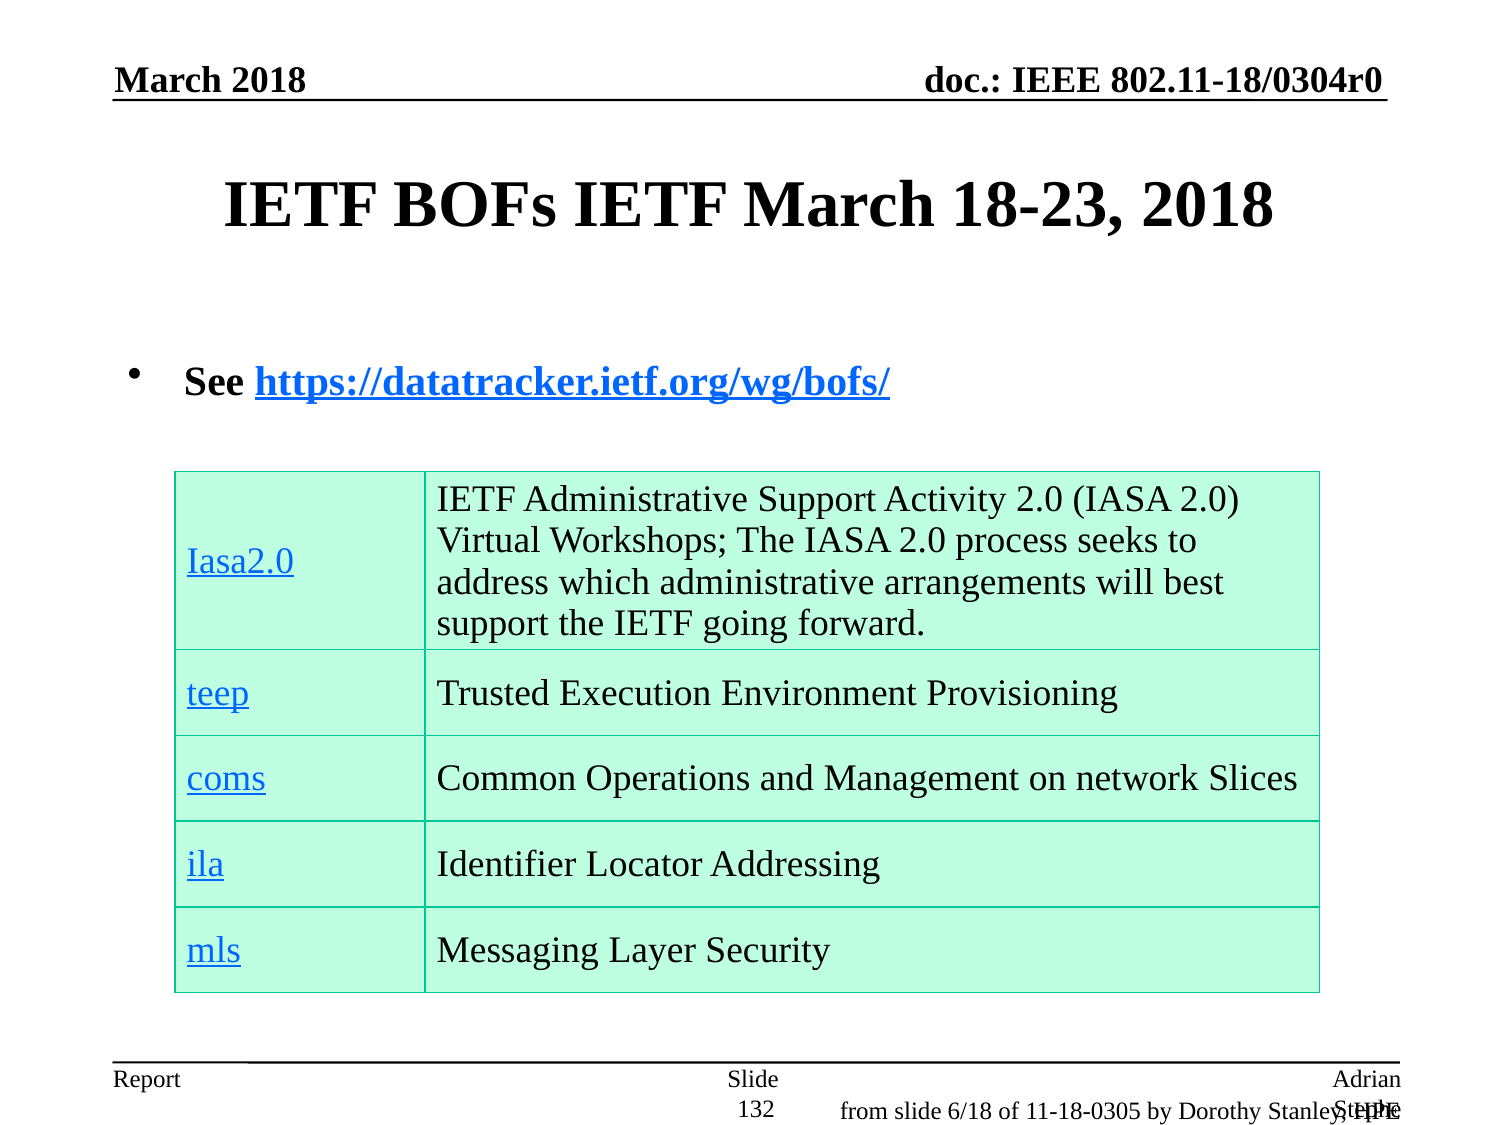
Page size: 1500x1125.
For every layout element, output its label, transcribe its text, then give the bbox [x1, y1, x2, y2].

table_cell Common Operations and Management on network Slices [426, 736, 1319, 820]
table_cell mls [176, 908, 424, 992]
table_cell Trusted Execution Environment Provisioning [426, 650, 1319, 735]
table_cell Identifier Locator Addressing [426, 822, 1319, 906]
table_header IETF Administrative Support Activity 2.0 (IASA 2.0) Virtual Workshops; The IASA 2.0 process seeks to address which administrative arrangements will best support the IETF going forward. [426, 472, 1319, 649]
footer Adrian Stephens, Intel Corporation [1324, 1061, 1402, 1087]
table_cell ila [176, 822, 424, 906]
table_cell teep [176, 650, 424, 735]
slide_number Slide 132 [711, 1061, 801, 1093]
table_cell coms [176, 736, 424, 820]
table_header Iasa2.0 [176, 472, 424, 649]
text_box from slide 6/18 of 11-18-0305 by Dorothy Stanley, HPE [343, 1087, 1417, 1125]
table_cell Messaging Layer Security [426, 908, 1319, 992]
list See https://datatracker.ietf.org/wg/bofs/ [112, 287, 1450, 1050]
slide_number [114, 54, 374, 101]
title IETF BOFs IETF March 18-23, 2018 [112, 112, 1388, 287]
